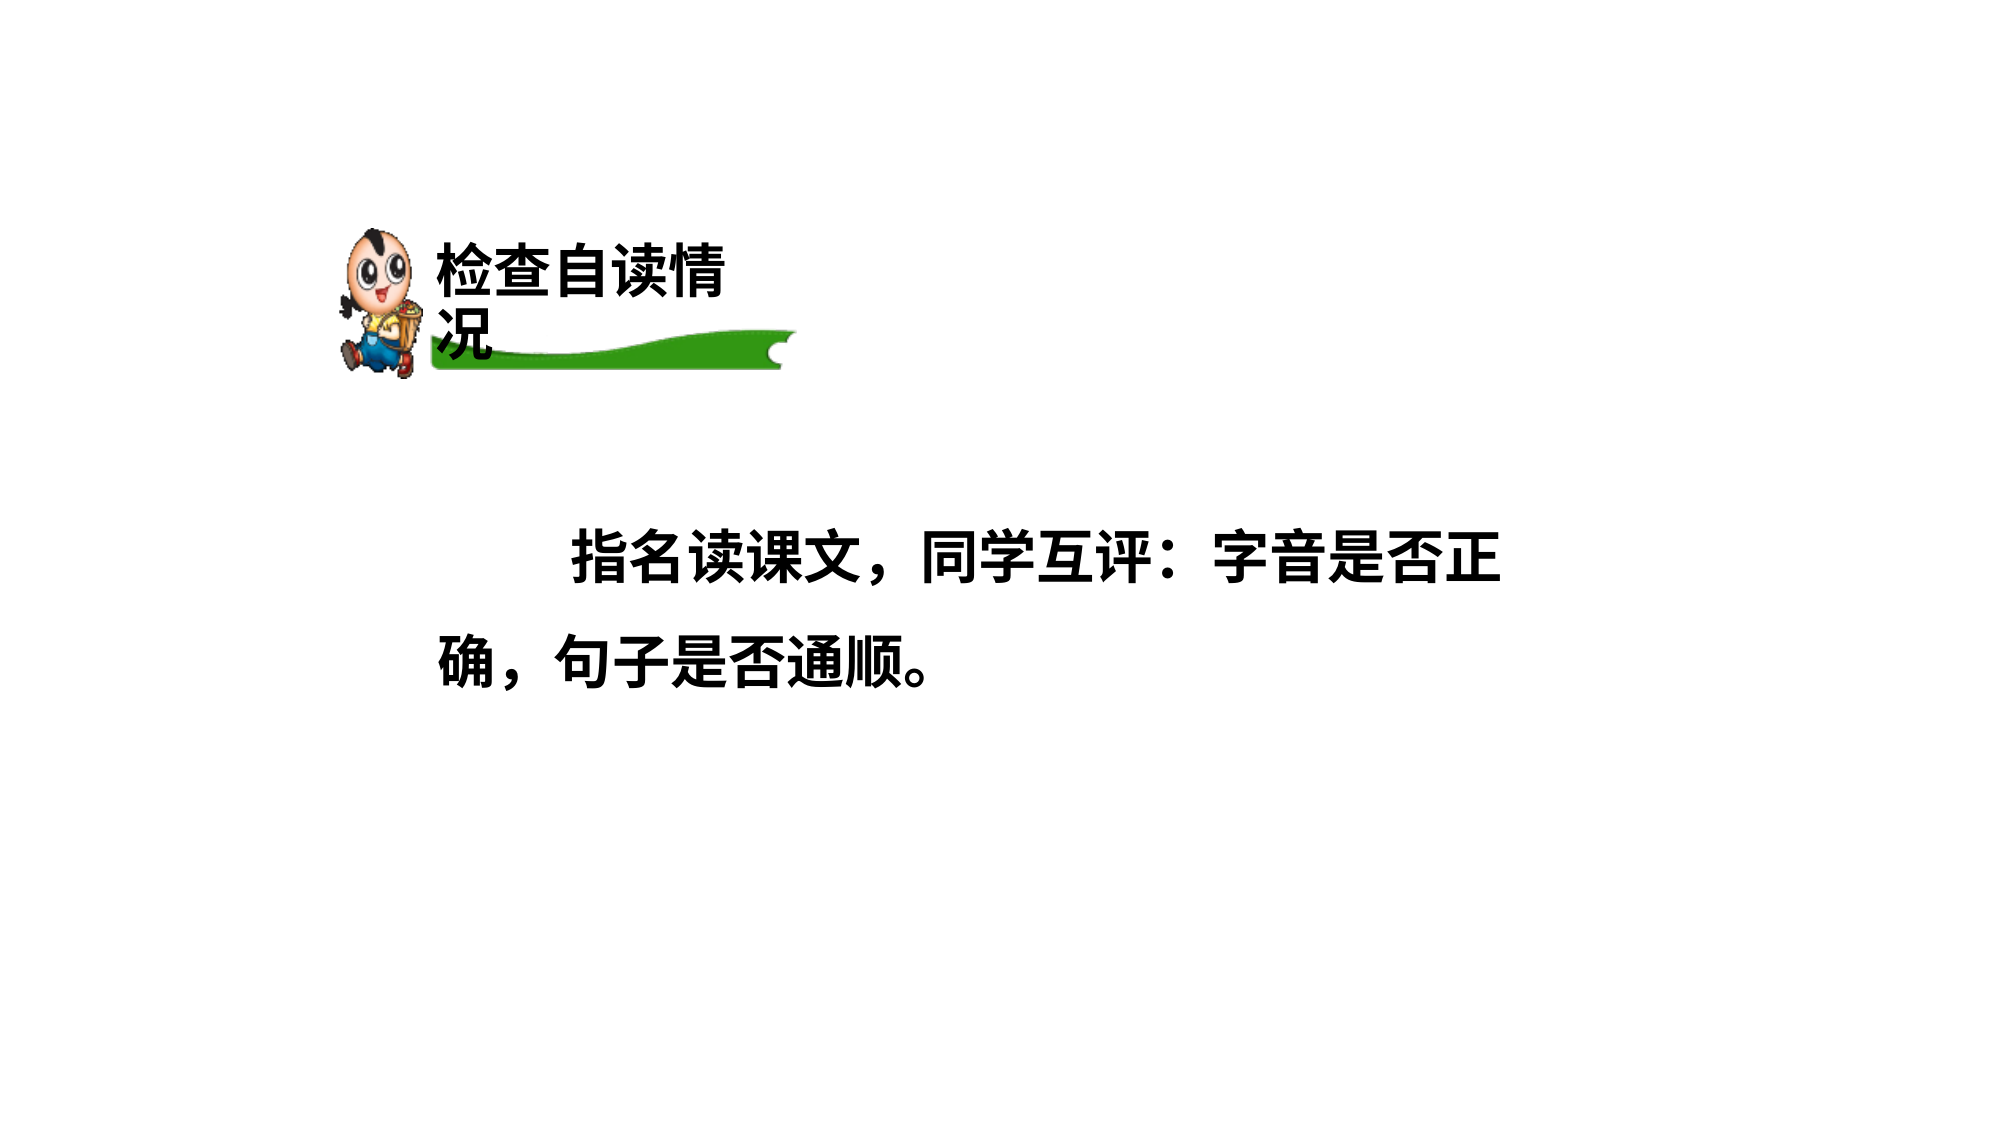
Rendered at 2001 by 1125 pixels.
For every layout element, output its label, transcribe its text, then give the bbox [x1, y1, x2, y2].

text_box 指名读课文，同学互评：字音是否正确，句子是否通顺。 [414, 496, 1619, 686]
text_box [338, 228, 806, 381]
